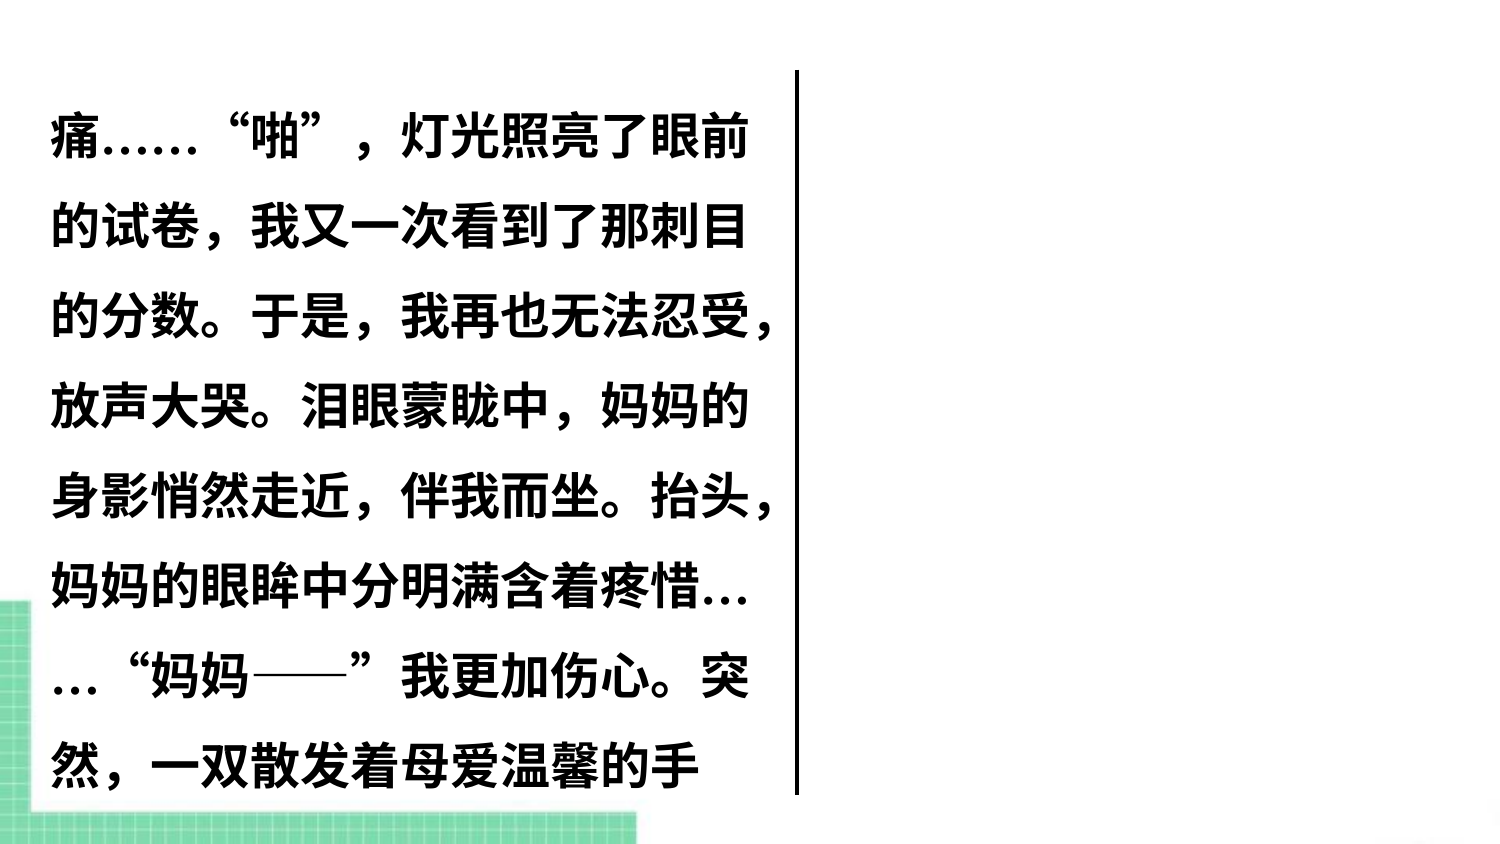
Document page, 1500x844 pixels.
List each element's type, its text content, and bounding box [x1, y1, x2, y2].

text_box 痛……“啪”，灯光照亮了眼前的试卷，我又一次看到了那刺目的分数。于是，我再也无法忍受，放声大哭。泪眼蒙眬中，妈妈的身影悄然走近，伴我而坐。抬头，妈妈的眼眸中分明满含着疼惜……“妈妈——”我更加伤心。突然，一双散发着母爱温馨的手 [35, 67, 786, 803]
picture [0, 0, 1500, 844]
